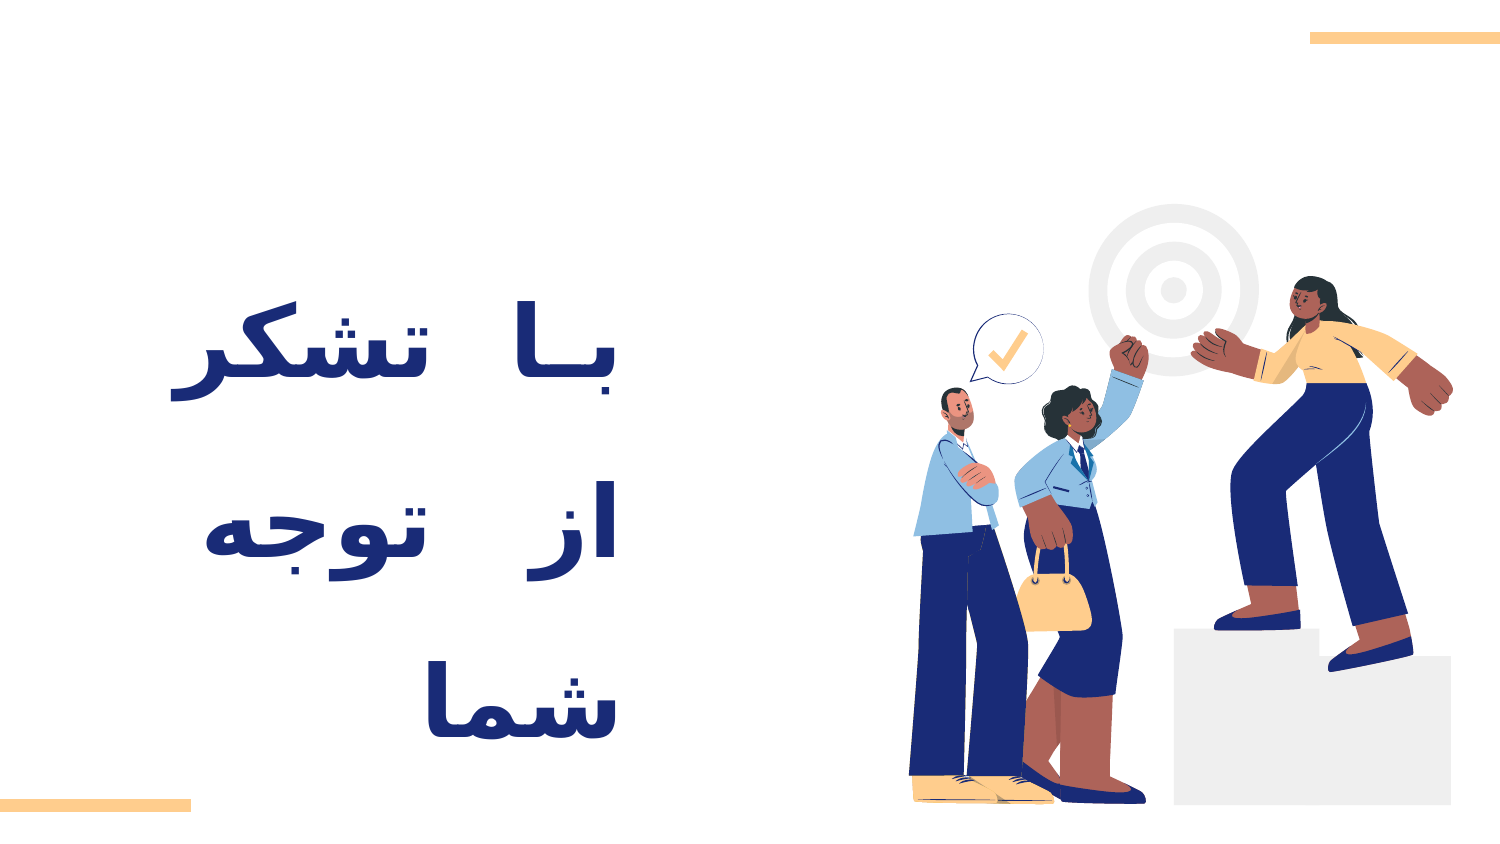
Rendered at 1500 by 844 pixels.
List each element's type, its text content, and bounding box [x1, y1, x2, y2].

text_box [908, 180, 1454, 806]
text_box با تشکر از توجه شما [122, 209, 638, 765]
